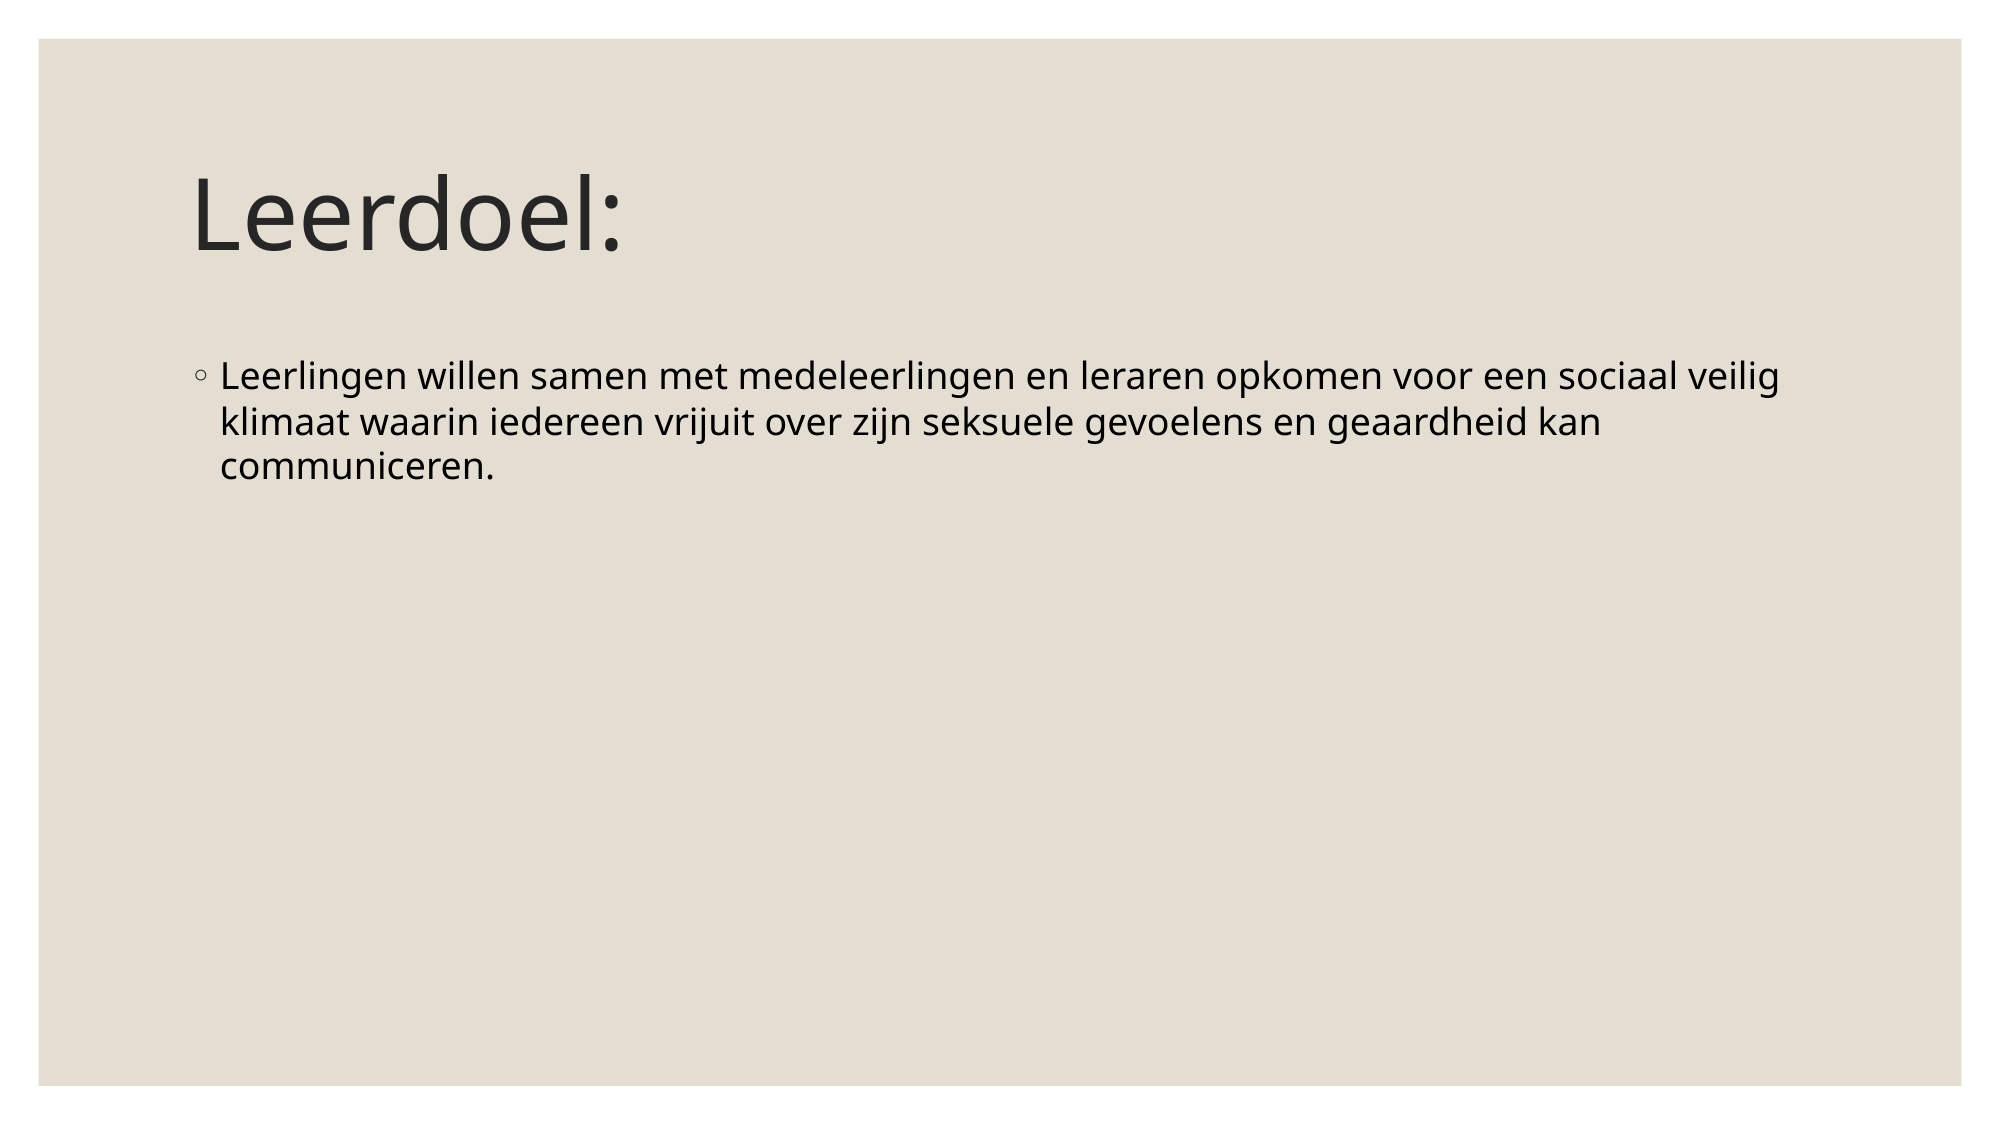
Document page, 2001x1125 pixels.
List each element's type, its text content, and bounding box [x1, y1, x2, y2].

title Leerdoel: [174, 105, 1825, 331]
list Leerlingen willen samen met medeleerlingen en leraren opkomen voor een sociaal veilig klimaat waarin iedereen vrijuit over zijn seksuele gevoelens en geaardheid kan communiceren. [174, 345, 1825, 990]
